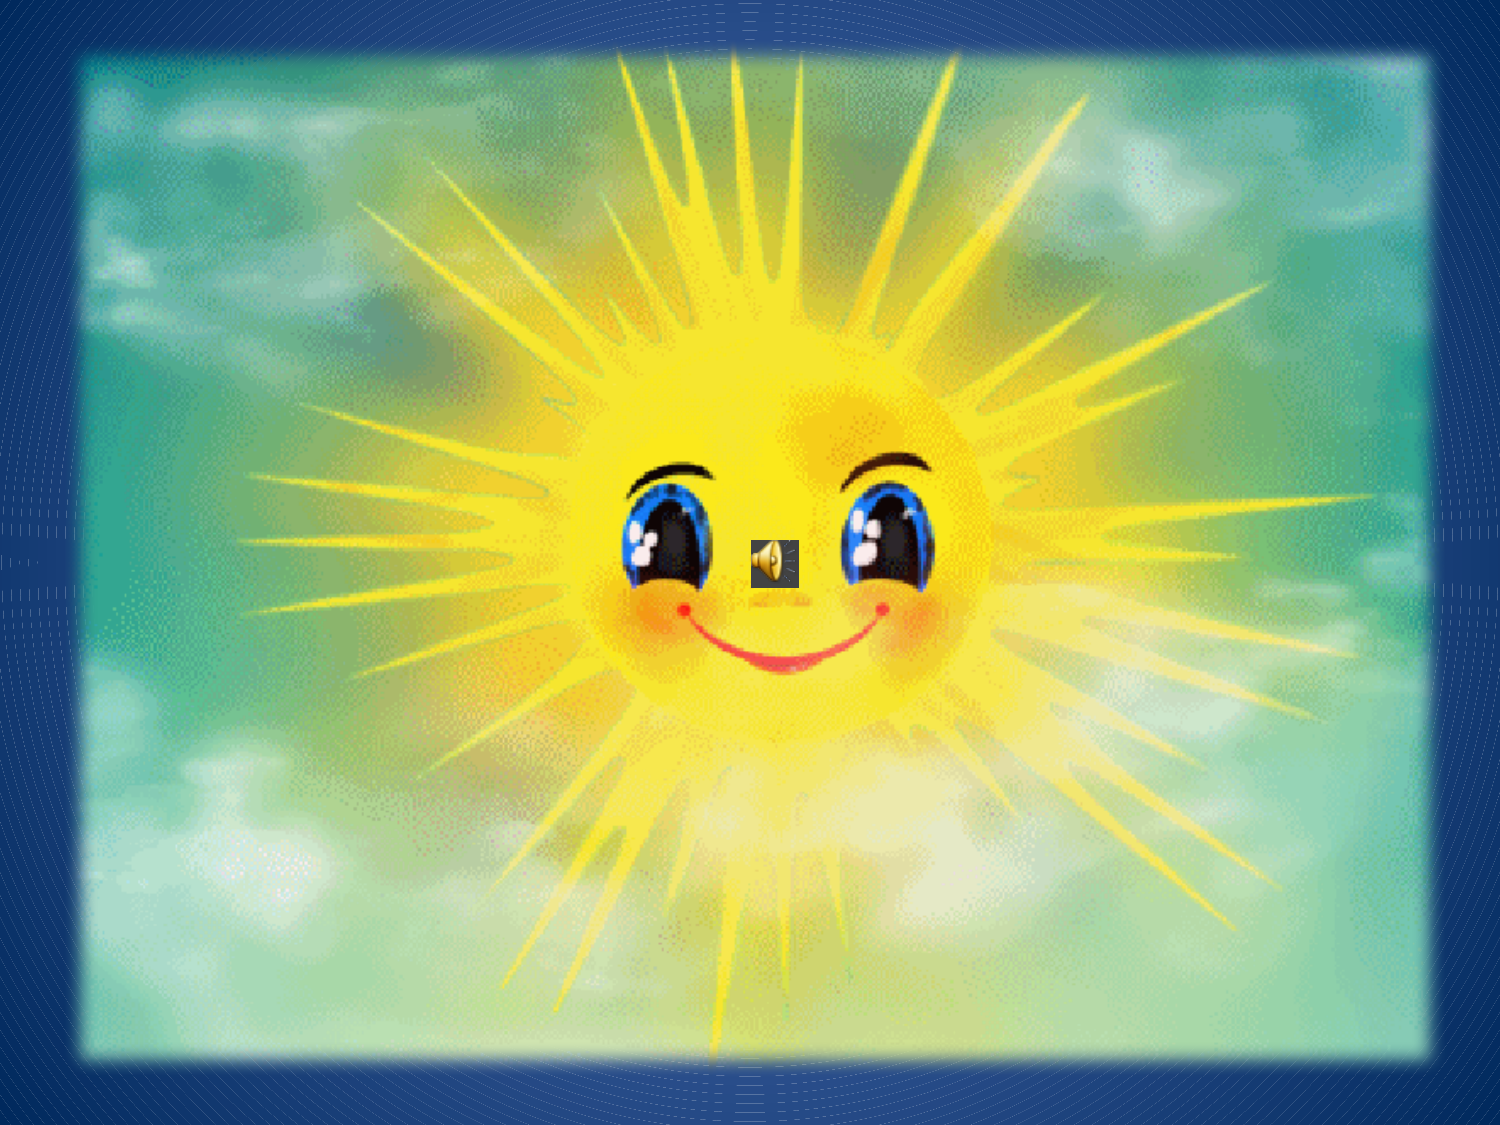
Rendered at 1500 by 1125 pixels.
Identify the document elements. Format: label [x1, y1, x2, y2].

picture [749, 538, 801, 590]
list [64, 39, 1448, 1077]
